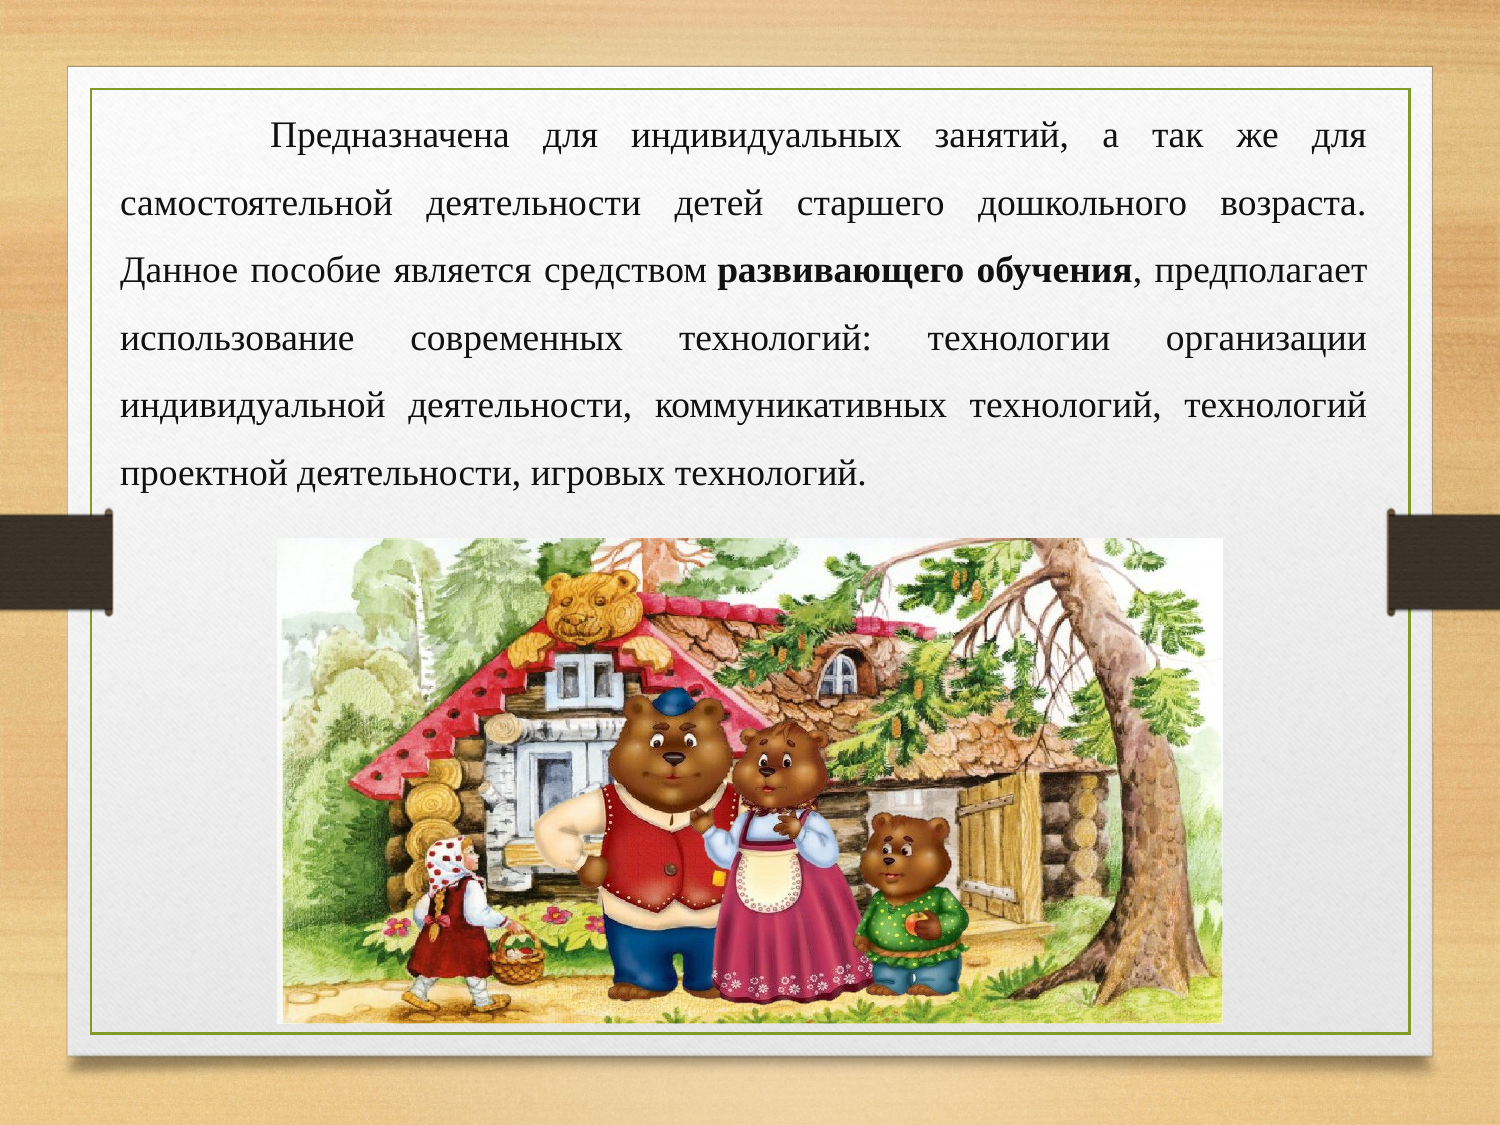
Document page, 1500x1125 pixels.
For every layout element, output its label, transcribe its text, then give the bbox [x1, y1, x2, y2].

text_box Предназначена для индивидуальных занятий, а так же для самостоятельной деятельности детей старшего дошкольного возраста. Данное пособие является средством развивающего обучения, предполагает использование современных технологий: технологии организации индивидуальной деятельности, коммуникативных технологий, технологий проектной деятельности, игровых технологий. [105, 35, 1383, 590]
picture [0, 0, 1500, 1125]
